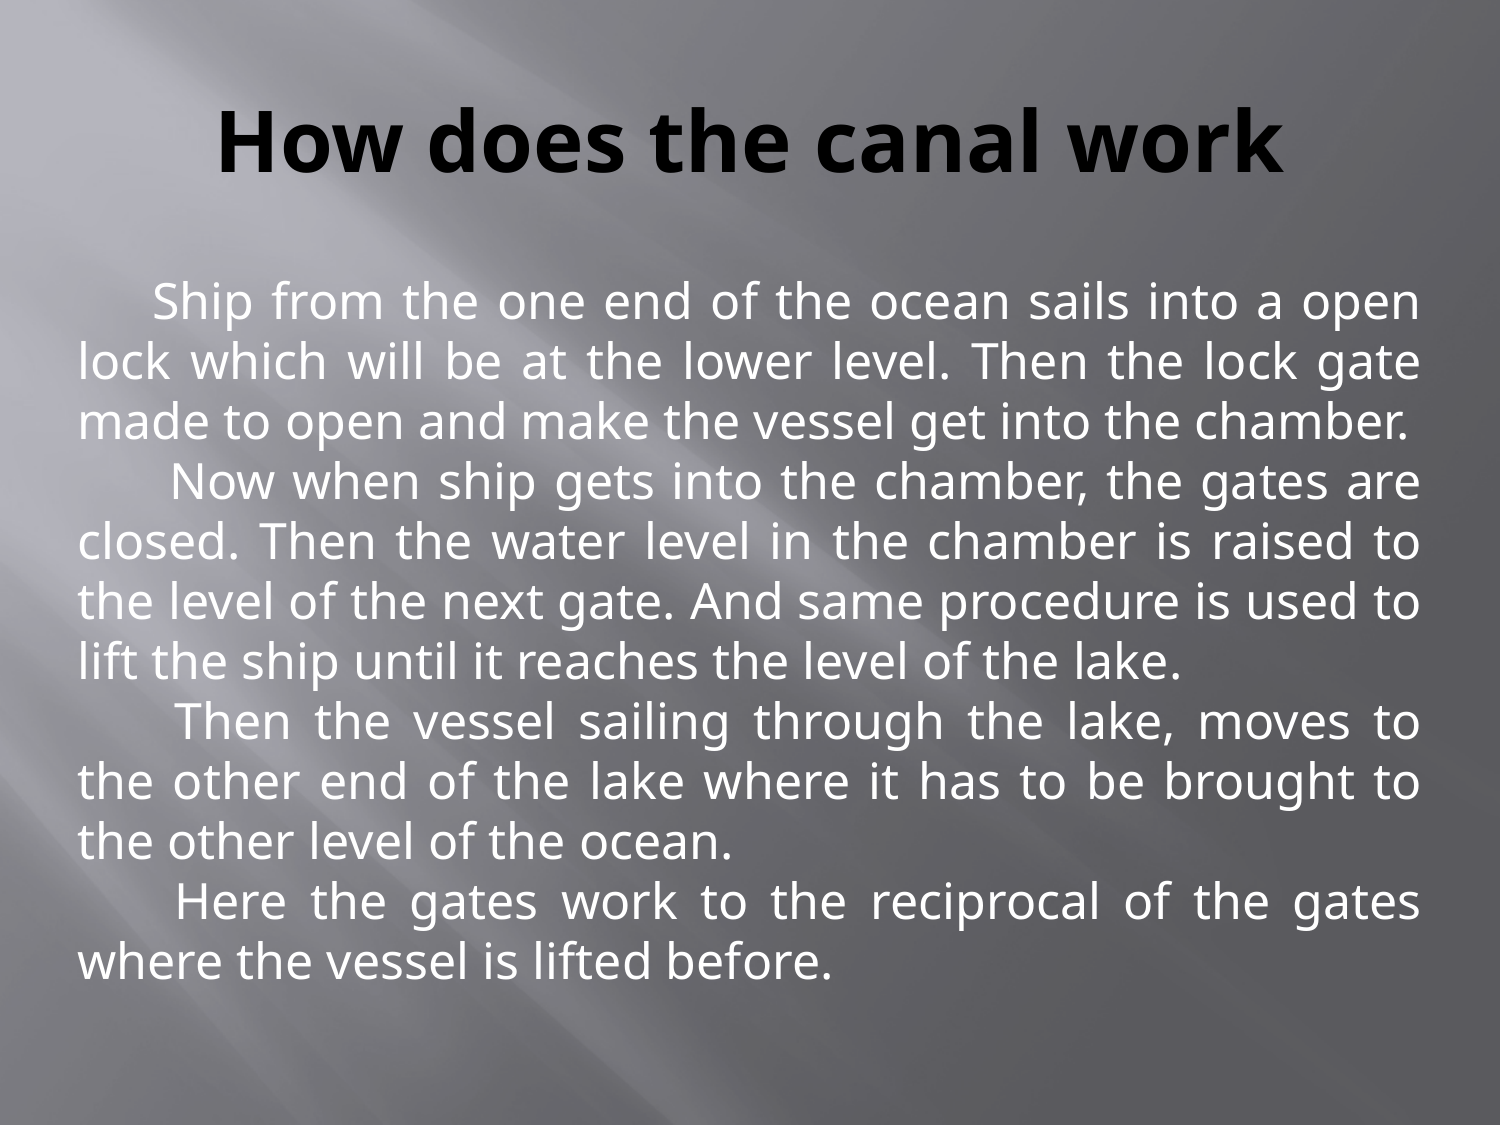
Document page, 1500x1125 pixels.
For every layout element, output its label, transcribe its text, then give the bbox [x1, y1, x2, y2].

title How does the canal work [75, 45, 1425, 233]
text_box Ship from the one end of the ocean sails into a open lock which will be at the lower level. Then the lock gate made to open and make the vessel get into the chamber. Now when ship gets into the chamber, the gates are closed. Then the water level in the chamber is raised to the level of the next gate. And same procedure is used to lift the ship until it reaches the level of the lake. Then the vessel sailing through the lake, moves to the other end of the lake where it has to be brought to the other level of the ocean. Here the gates work to the reciprocal of the gates where the vessel is lifted before. [62, 262, 1438, 1043]
